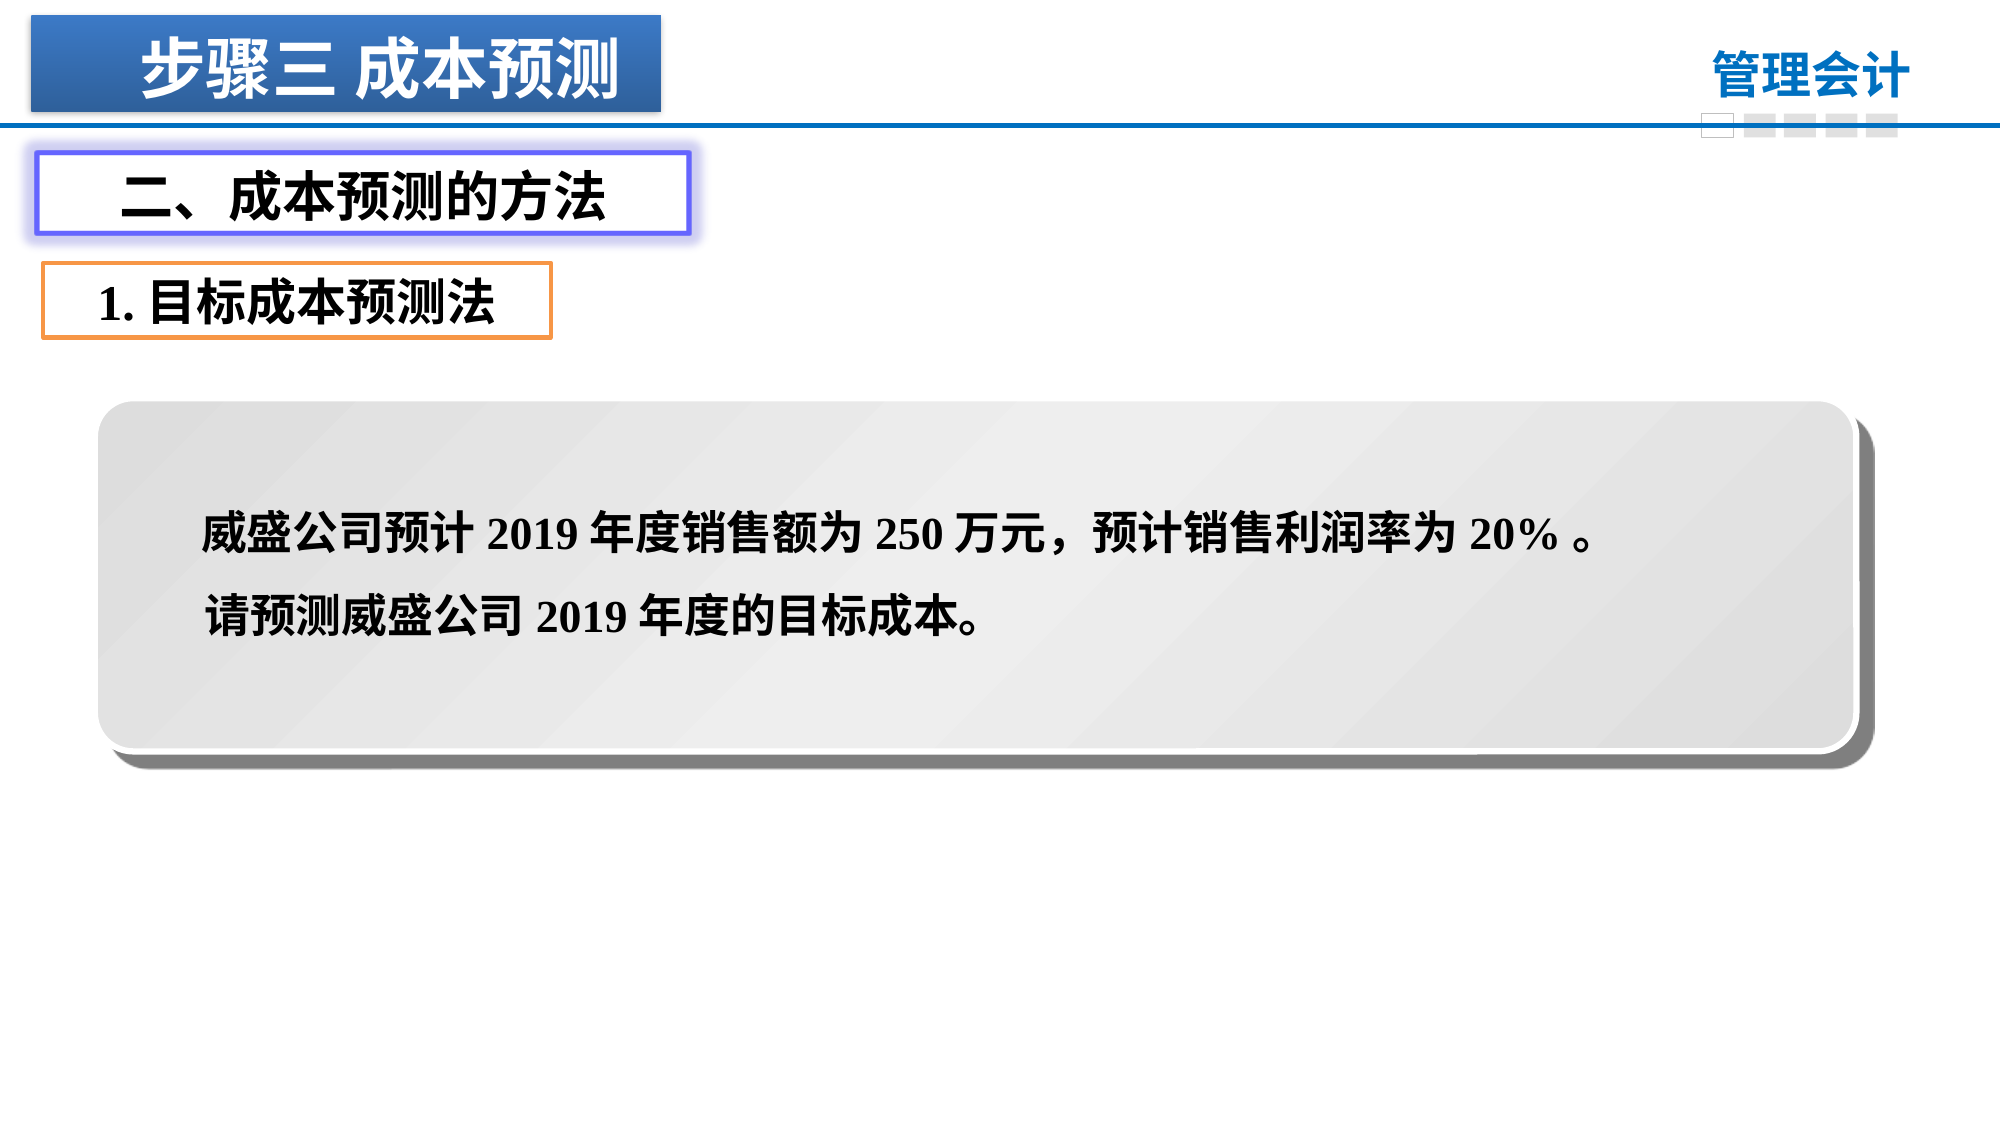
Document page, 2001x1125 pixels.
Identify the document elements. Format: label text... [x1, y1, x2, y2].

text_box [7, 125, 719, 261]
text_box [94, 397, 1857, 752]
text_box 1.目标成本预测法 [41, 269, 553, 340]
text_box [31, 14, 676, 117]
